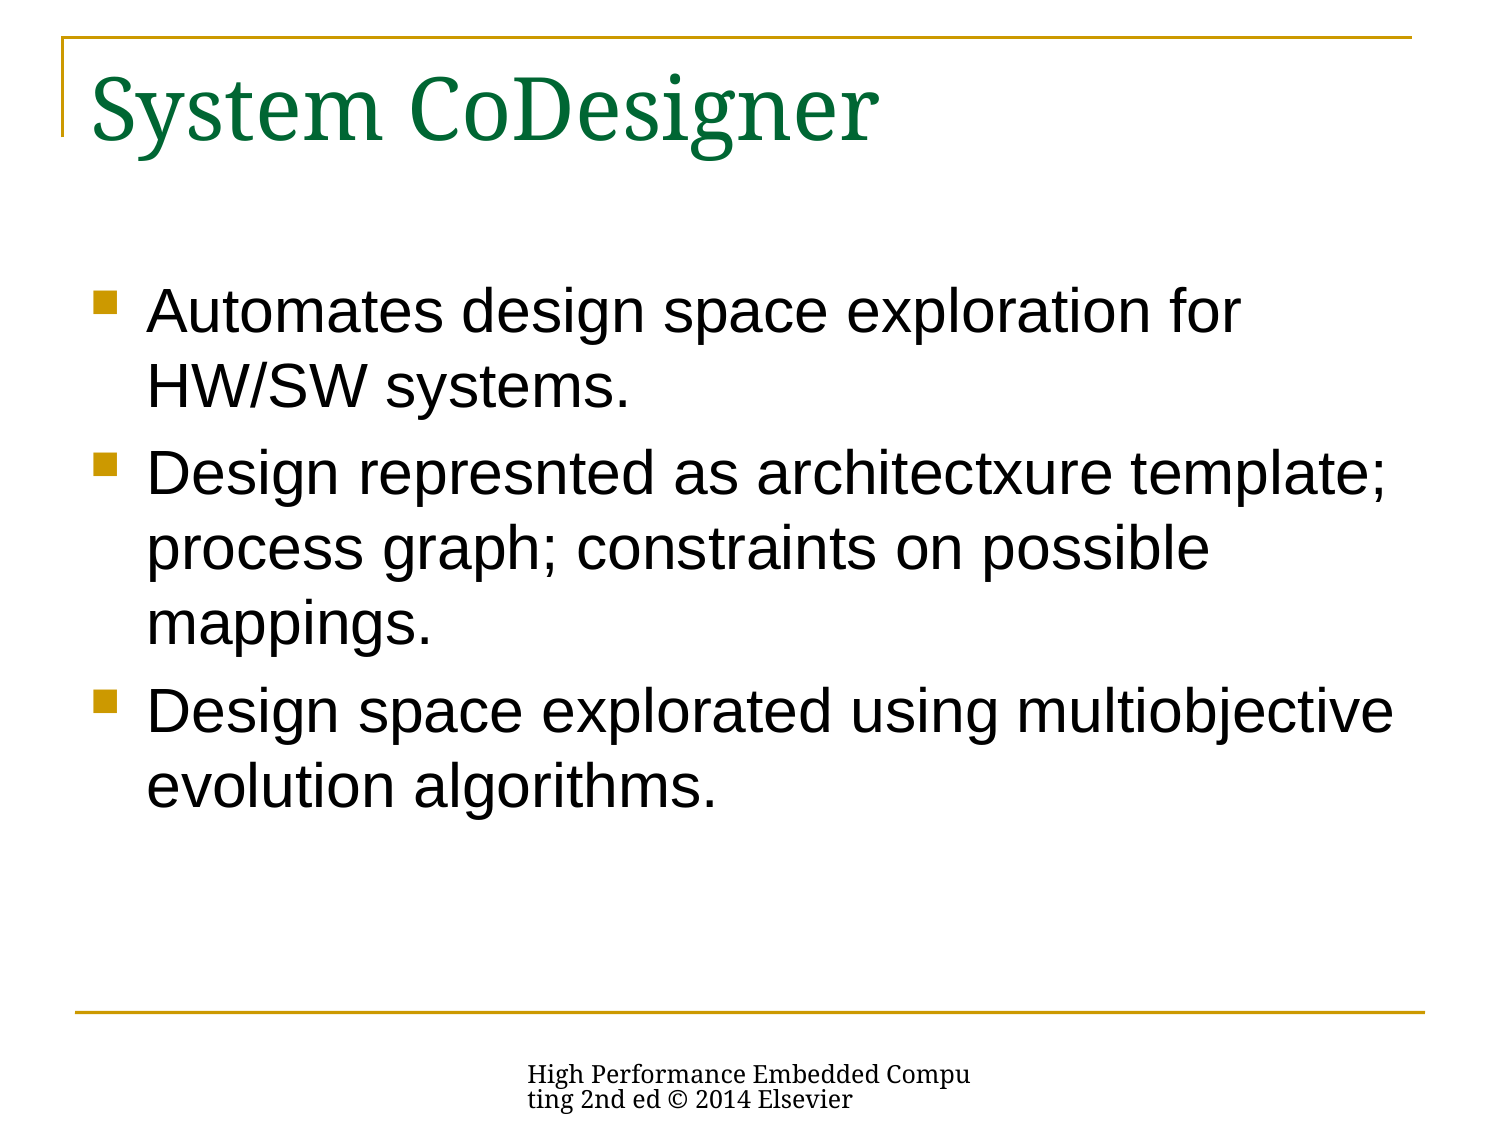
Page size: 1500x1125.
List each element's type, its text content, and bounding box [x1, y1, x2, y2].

footer High Performance Embedded Computing 2nd ed © 2014 Elsevier [512, 1025, 988, 1100]
title System CoDesigner [75, 45, 1425, 233]
list Automates design space exploration for HW/SW systems. Design represnted as architectxure template; process graph; constraints on possible mappings. Design space explorated using multiobjective evolution algorithms. [75, 262, 1425, 1006]
